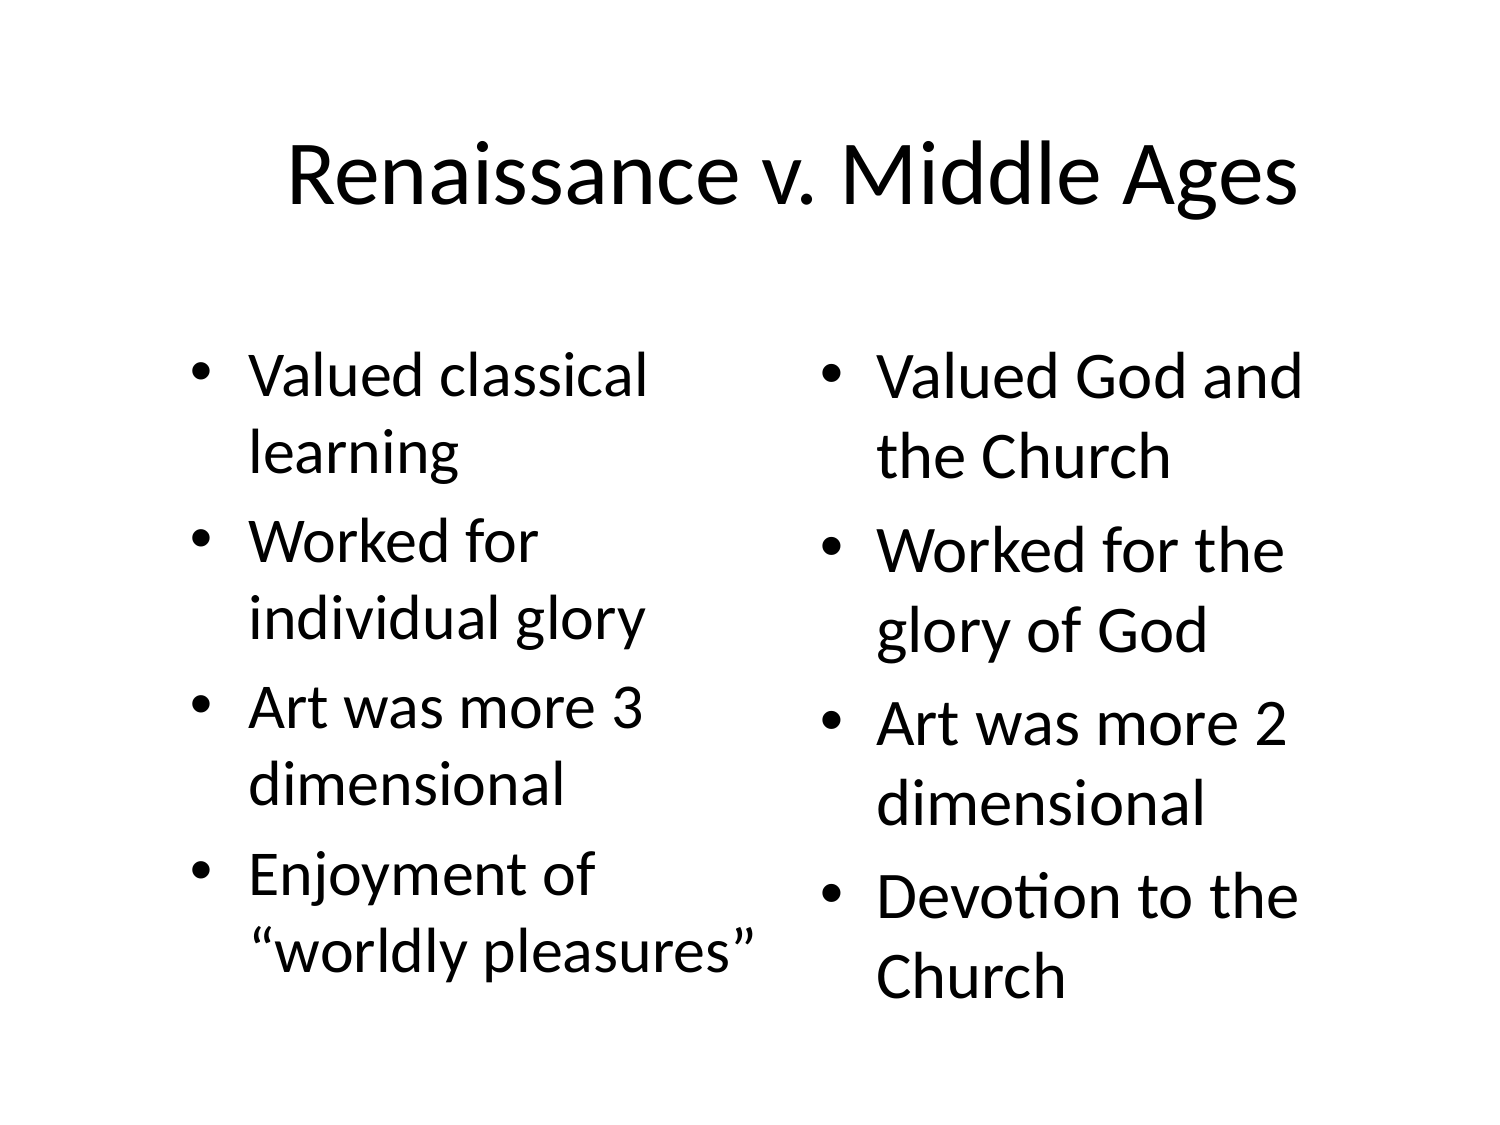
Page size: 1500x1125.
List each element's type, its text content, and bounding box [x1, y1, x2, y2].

text_box Valued God and the Church Worked for the glory of God Art was more 2 dimensional Devotion to the Church [805, 324, 1413, 1000]
text_box Valued classical learning Worked for individual glory Art was more 3 dimensional Enjoyment of “worldly pleasures” [174, 324, 783, 1000]
text_box Renaissance v. Middle Ages [174, 49, 1413, 285]
